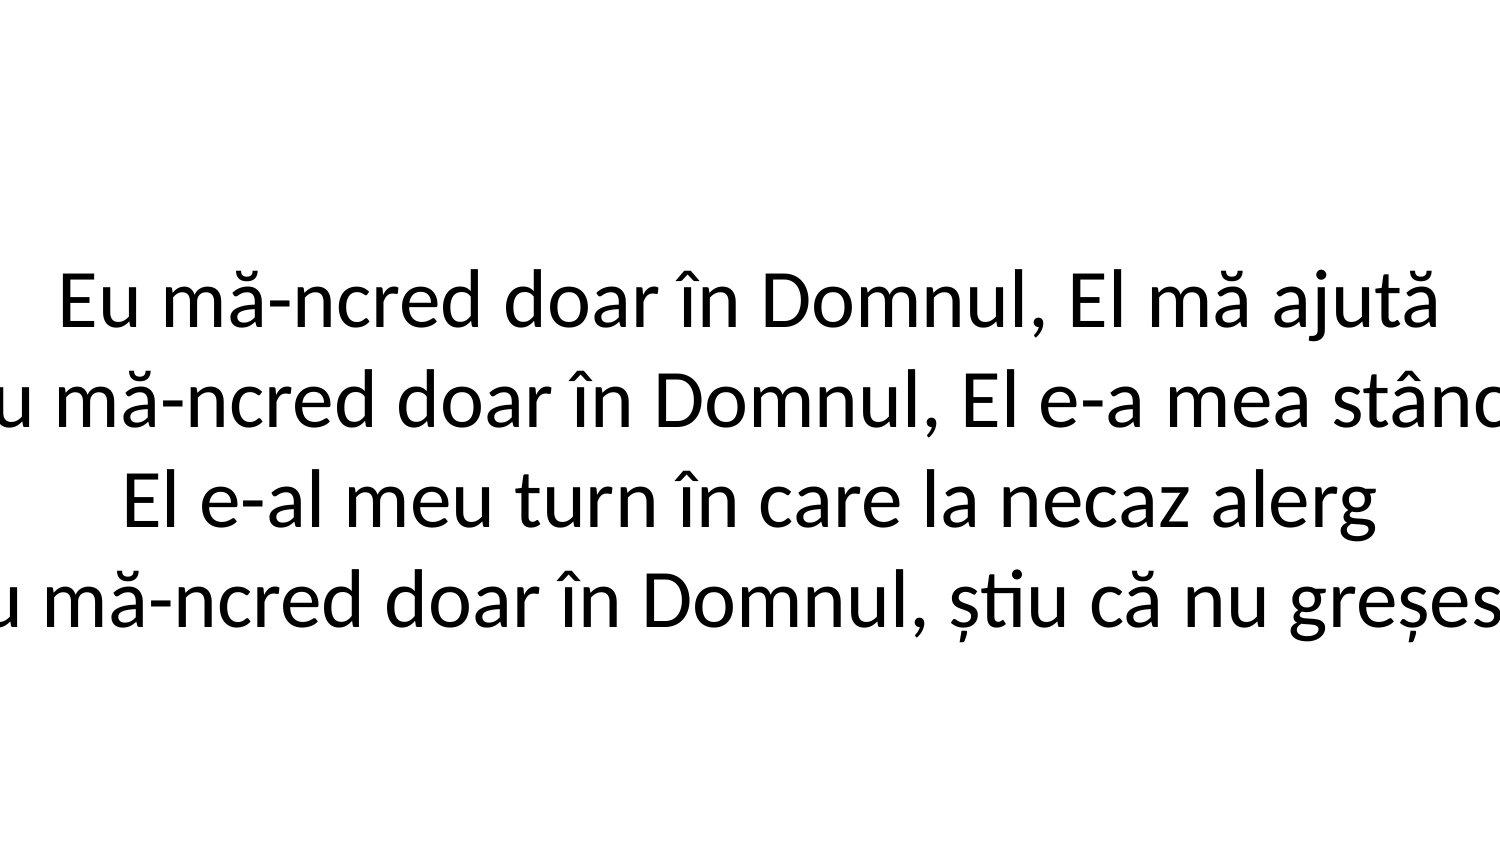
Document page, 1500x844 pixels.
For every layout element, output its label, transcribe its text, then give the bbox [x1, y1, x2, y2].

text_box Eu mă-ncred doar în Domnul, El mă ajută Eu mă-ncred doar în Domnul, El e-a mea stâncă El e-al meu turn în care la necaz alerg Eu mă-ncred doar în Domnul, știu că nu greșesc. [0, 192, 1500, 652]
